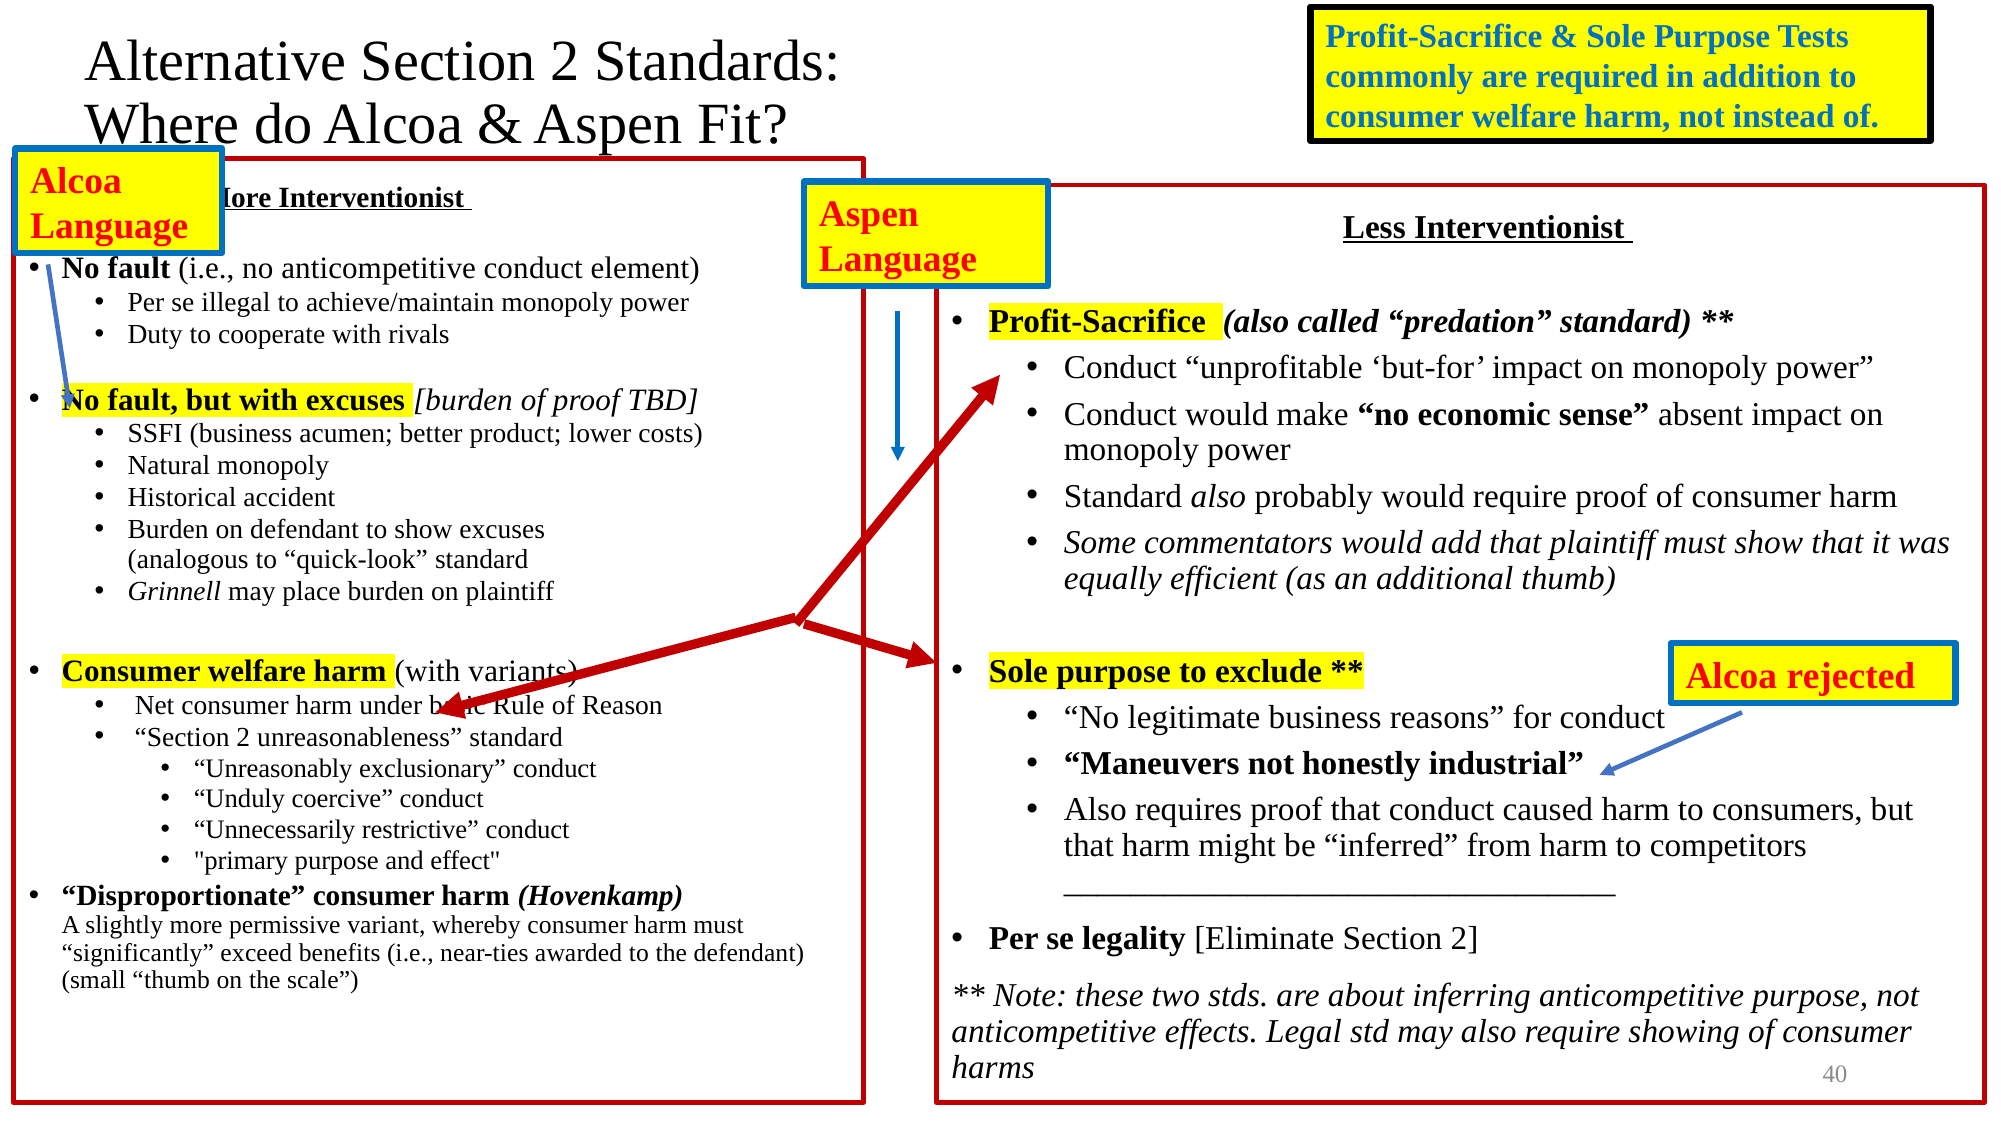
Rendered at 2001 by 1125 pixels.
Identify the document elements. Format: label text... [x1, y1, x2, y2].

text_box Profit-Sacrifice & Sole Purpose Tests commonly are required in addition to consumer welfare harm, not instead of. [1310, 6, 1931, 142]
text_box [435, 617, 796, 713]
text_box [1599, 712, 1742, 775]
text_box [804, 623, 937, 663]
list Less Interventionist Profit-Sacrifice (also called “predation” standard) ** Conduct “unprofitable ‘but-for’ impact on monopoly power” Conduct would make “no economic sense” absent impact on monopoly power Standard also probably would require proof of consumer harm Some commentators would add that plaintiff must show that it was equally efficient (as an additional thumb) Sole purpose to exclude ** “No legitimate business reasons” for conduct “Maneuvers not honestly industrial” Also requires proof that conduct caused harm to consumers, but that harm might be “inferred” from harm to competitors _________________________________ Per se legality [Eliminate Section 2] ** Note: these two stds. are about inferring anticompetitive purpose, not anticompetitive effects. Legal std may also require showing of consumer harms [936, 185, 1985, 1103]
list More Interventionist No fault (i.e., no anticompetitive conduct element) Per se illegal to achieve/maintain monopoly power Duty to cooperate with rivals No fault, but with excuses [burden of proof TBD] SSFI (business acumen; better product; lower costs) Natural monopoly Historical accident Burden on defendant to show excuses (analogous to “quick-look” standard Grinnell may place burden on plaintiff Consumer welfare harm (with variants) Net consumer harm under basic Rule of Reason “Section 2 unreasonableness” standard “Unreasonably exclusionary” conduct “Unduly coercive” conduct “Unnecessarily restrictive” conduct "primary purpose and effect" “Disproportionate” consumer harm (Hovenkamp) A slightly more permissive variant, whereby consumer harm must “significantly” exceed benefits (i.e., near-ties awarded to the defendant) (small “thumb on the scale”) [13, 158, 864, 1103]
text_box Alcoa Language [15, 148, 222, 254]
title Alternative Section 2 Standards: Where do Alcoa & Aspen Fit? [69, 0, 1795, 185]
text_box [47, 264, 70, 409]
slide_number 40 [1412, 1042, 1863, 1103]
text_box Alcoa rejected [1670, 643, 1956, 703]
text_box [795, 374, 1000, 624]
text_box Aspen Language [804, 181, 1049, 287]
